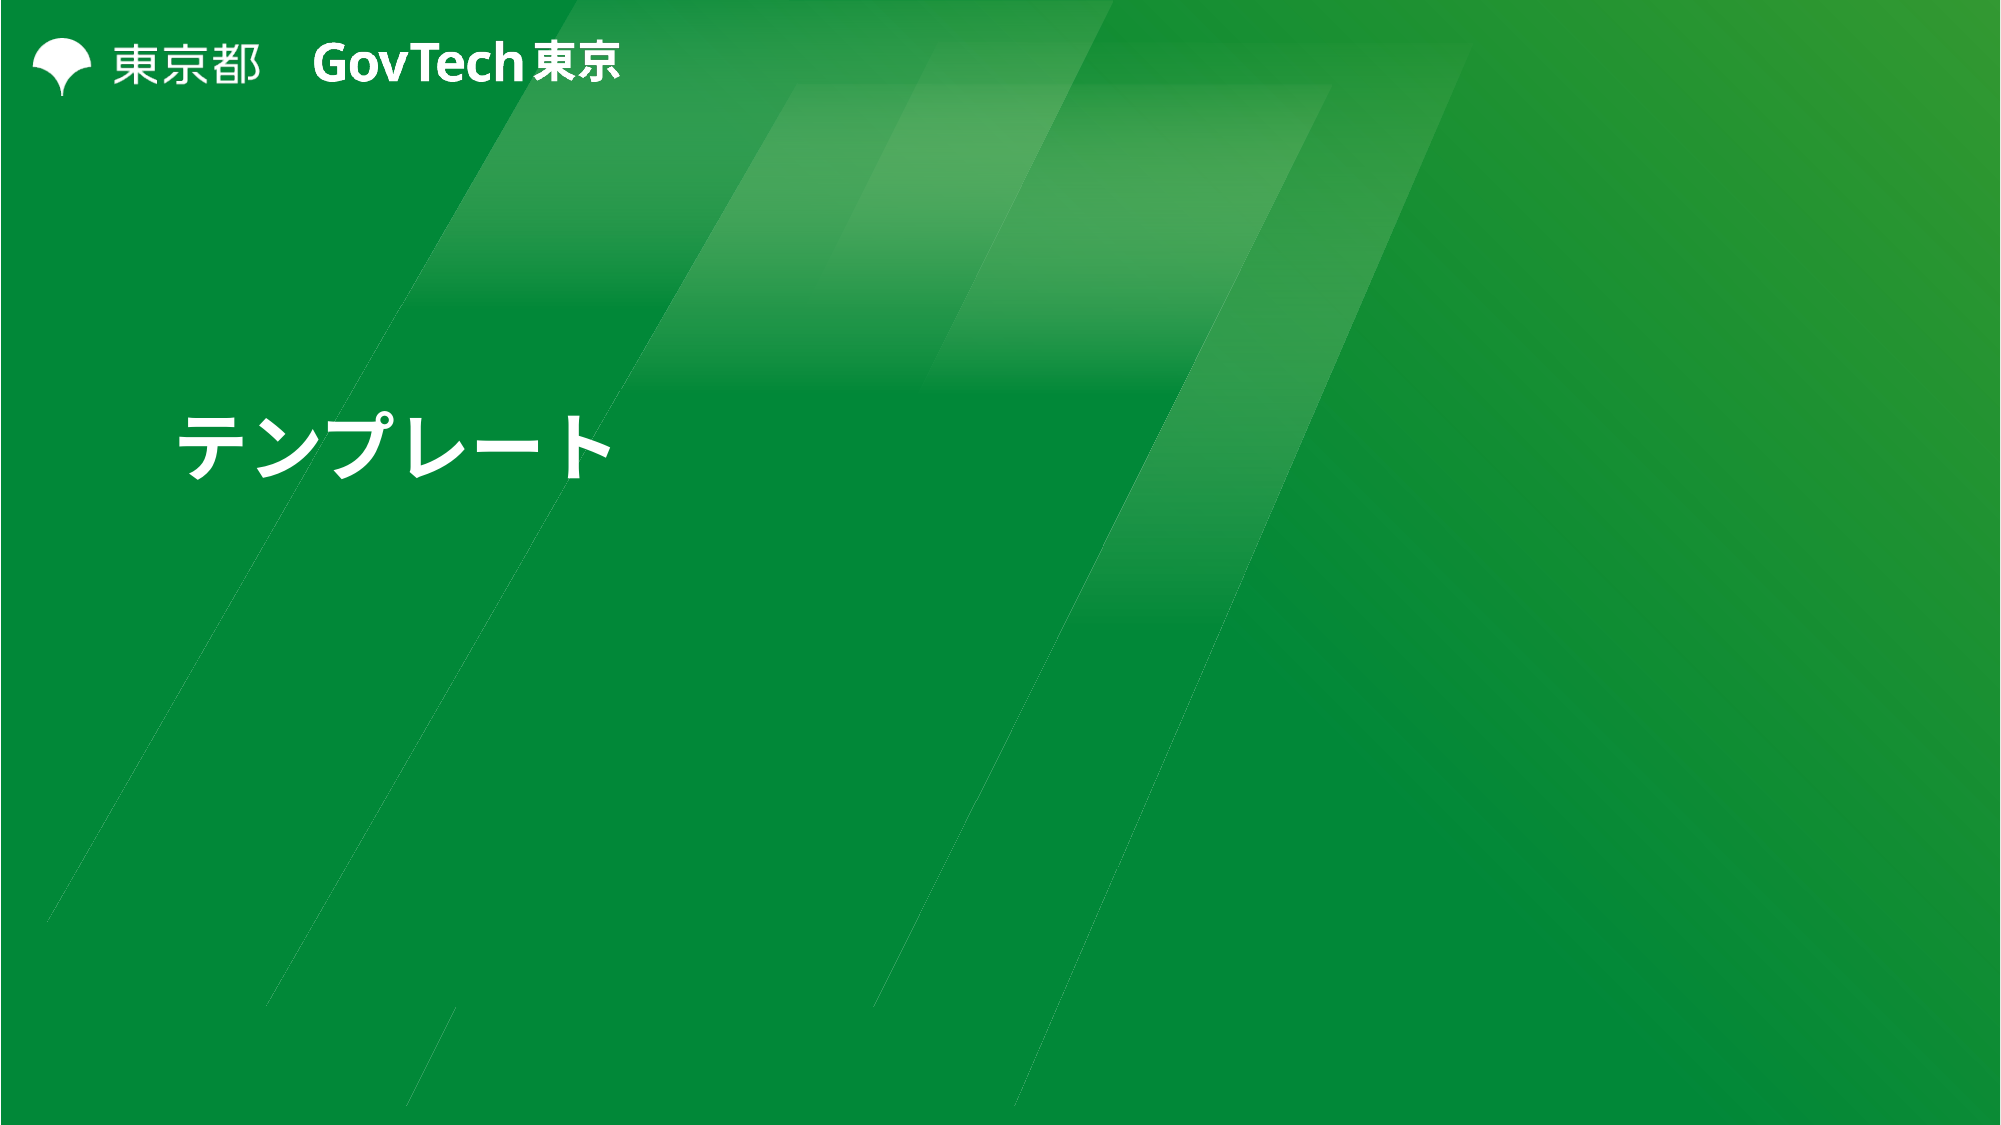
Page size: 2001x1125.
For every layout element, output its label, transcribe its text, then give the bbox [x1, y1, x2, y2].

picture [32, 38, 260, 96]
title テンプレート [173, 397, 1833, 492]
picture [308, 32, 624, 88]
